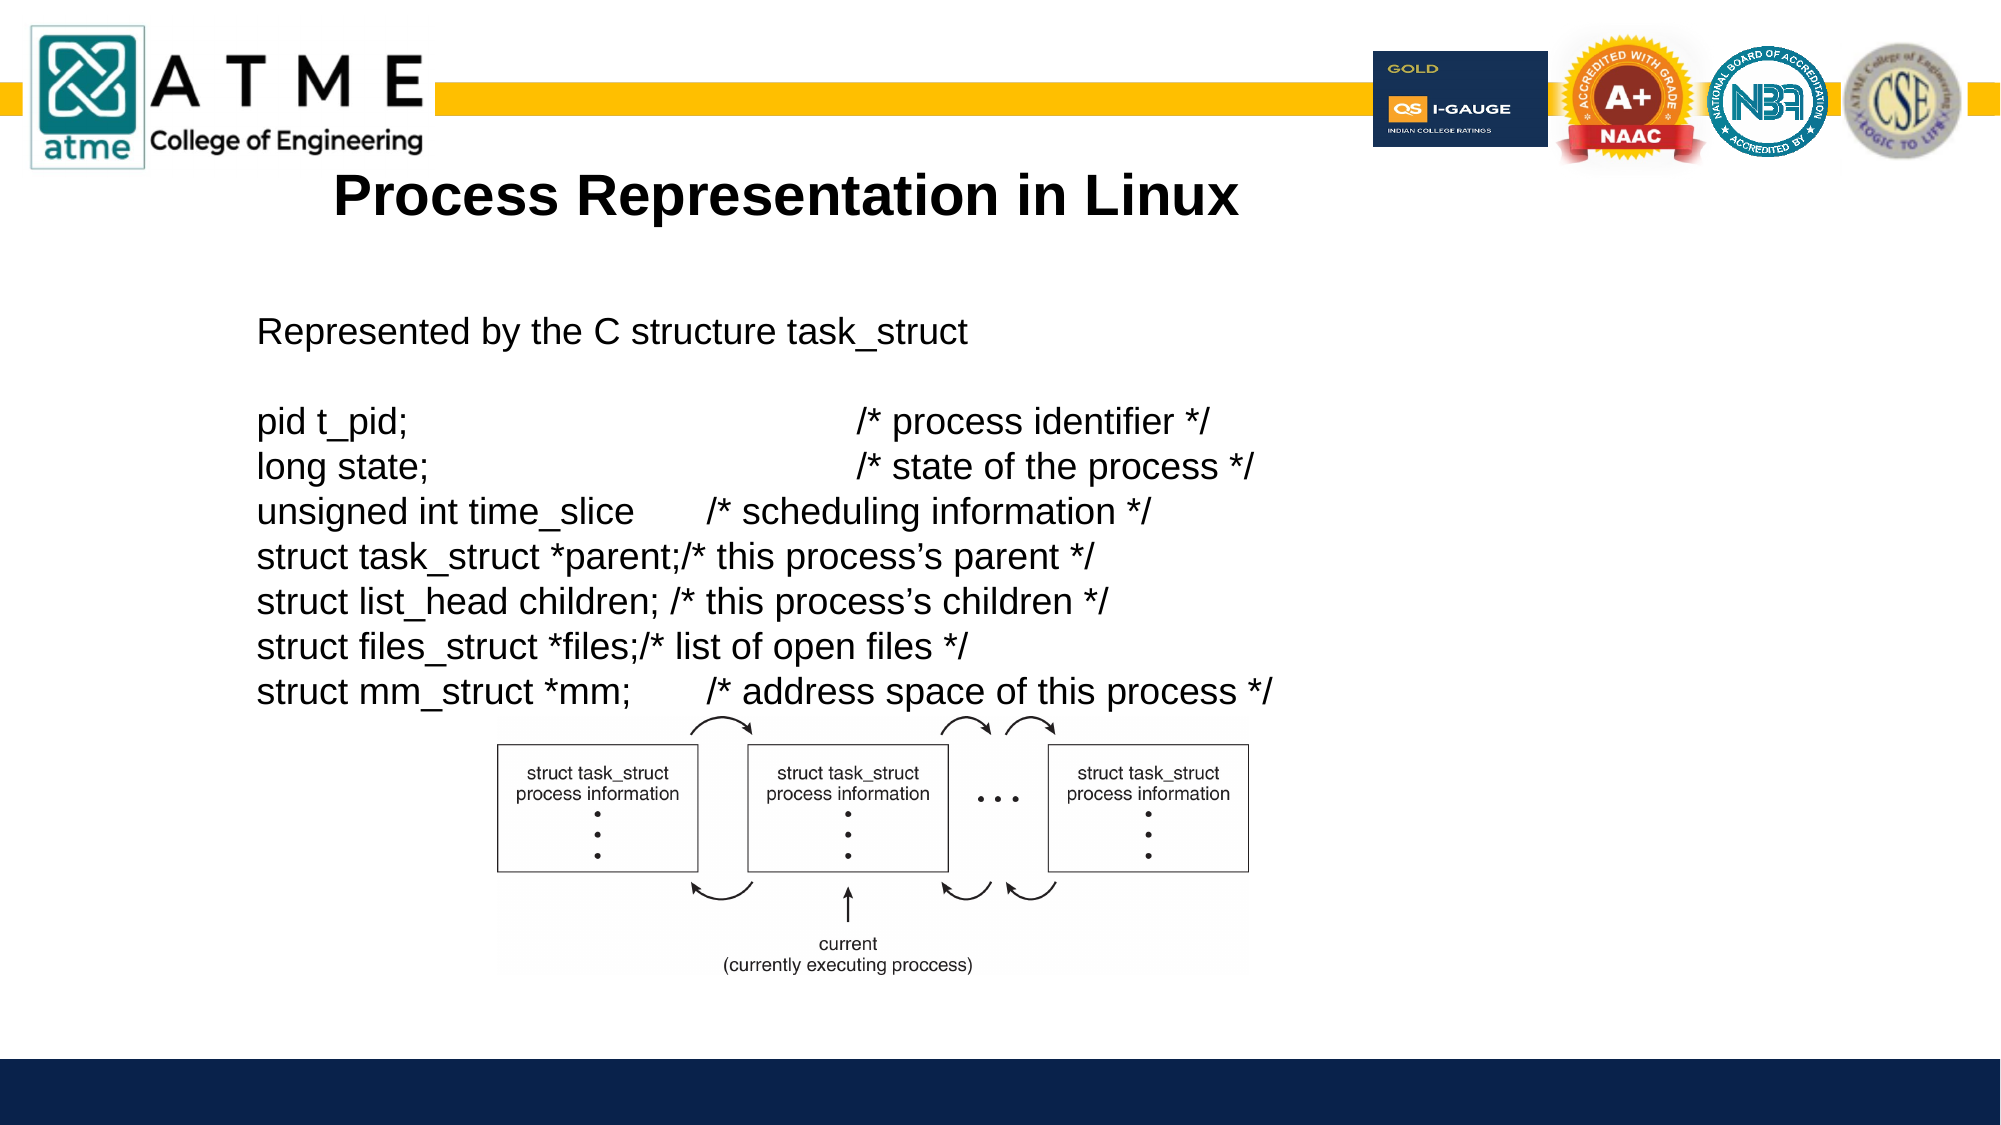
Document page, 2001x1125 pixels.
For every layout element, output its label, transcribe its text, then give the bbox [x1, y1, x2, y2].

picture [1373, 20, 1828, 180]
picture [0, 1059, 2001, 1125]
picture [497, 716, 1249, 976]
text_box Represented by the C structure task_struct pid t_pid; /* process identifier */ long state; /* state of the process */ unsigned int time_slice /* scheduling information */ struct task_struct *parent;/* this process’s parent */ struct list_head children; /* this process’s children */ struct files_struct *files;/* list of open files */ struct mm_struct *mm; /* address space of this process */ [241, 299, 1288, 720]
picture [1840, 26, 1968, 176]
picture [22, 15, 435, 178]
text_box Process Representation in Linux [318, 149, 1256, 235]
